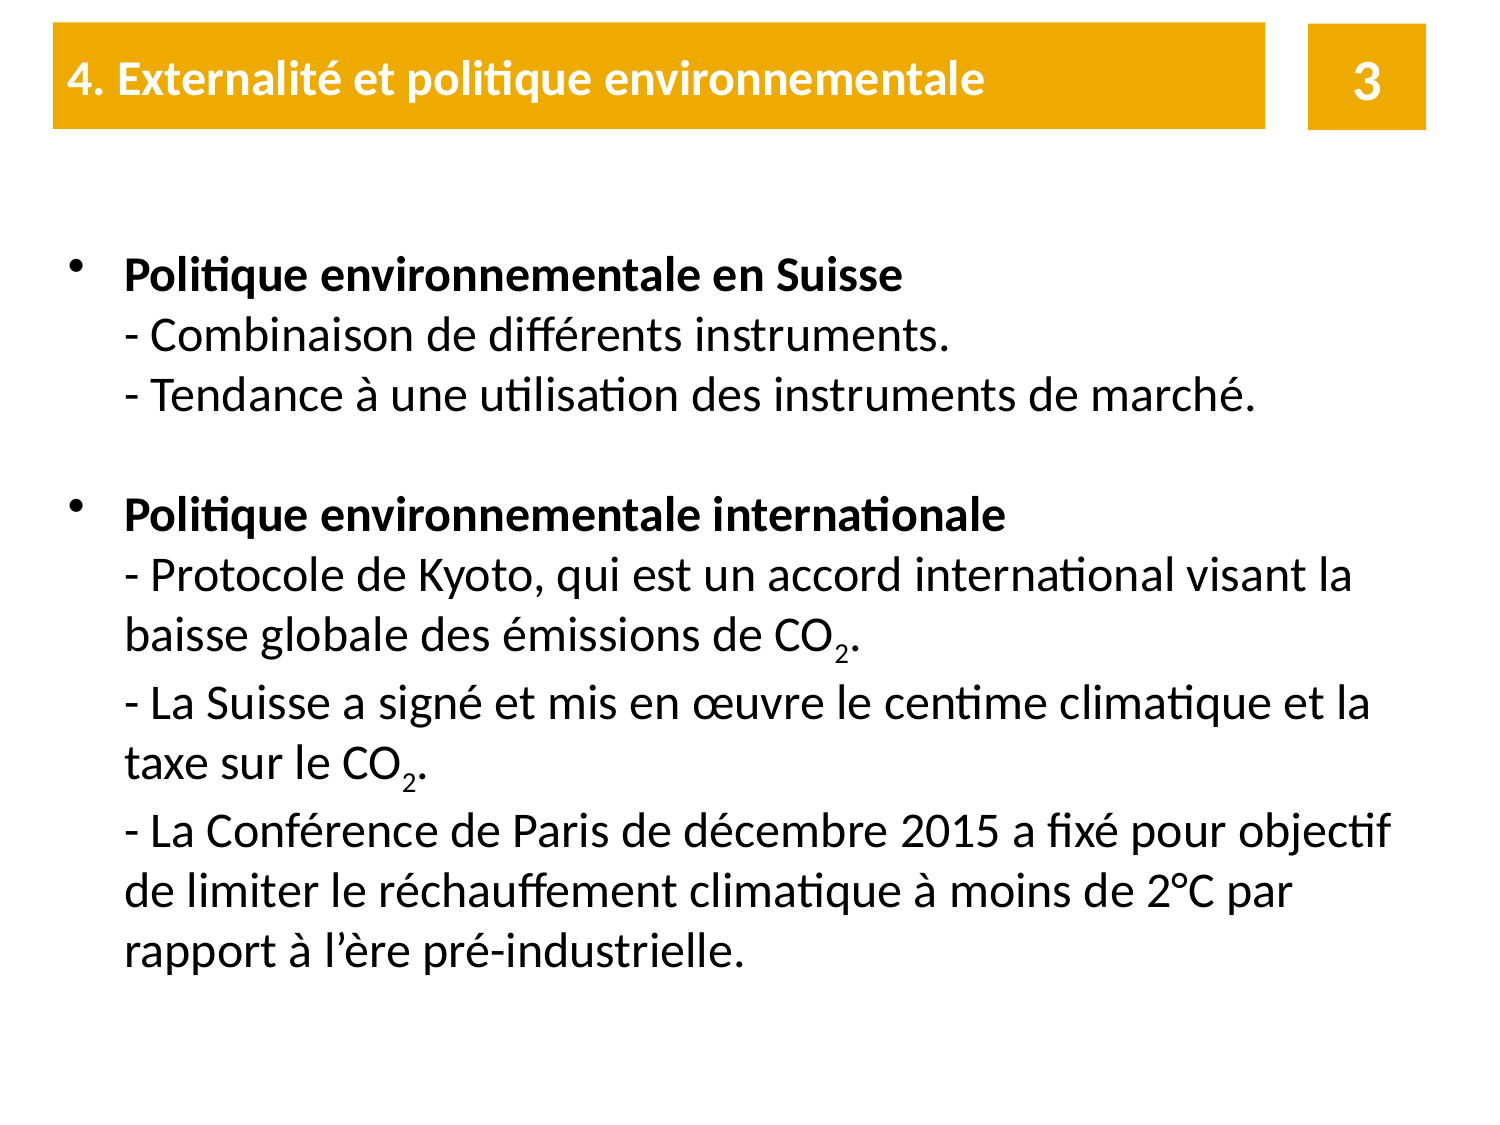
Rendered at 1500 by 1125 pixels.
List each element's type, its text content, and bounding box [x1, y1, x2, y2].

text_box 4. Externalité et politique environnementale [52, 22, 1266, 129]
text_box 3 [1308, 23, 1427, 131]
text_box Politique environnementale en Suisse - Combinaison de différents instruments. - Tendance à une utilisation des instruments de marché. Politique environnementale internationale - Protocole de Kyoto, qui est un accord international visant la baisse globale des émissions de CO2. - La Suisse a signé et mis en œuvre le centime climatique et la taxe sur le CO2. - La Conférence de Paris de décembre 2015 a fixé pour objectif de limiter le réchauffement climatique à moins de 2°C par rapport à l’ère pré-industrielle. [53, 173, 1415, 986]
